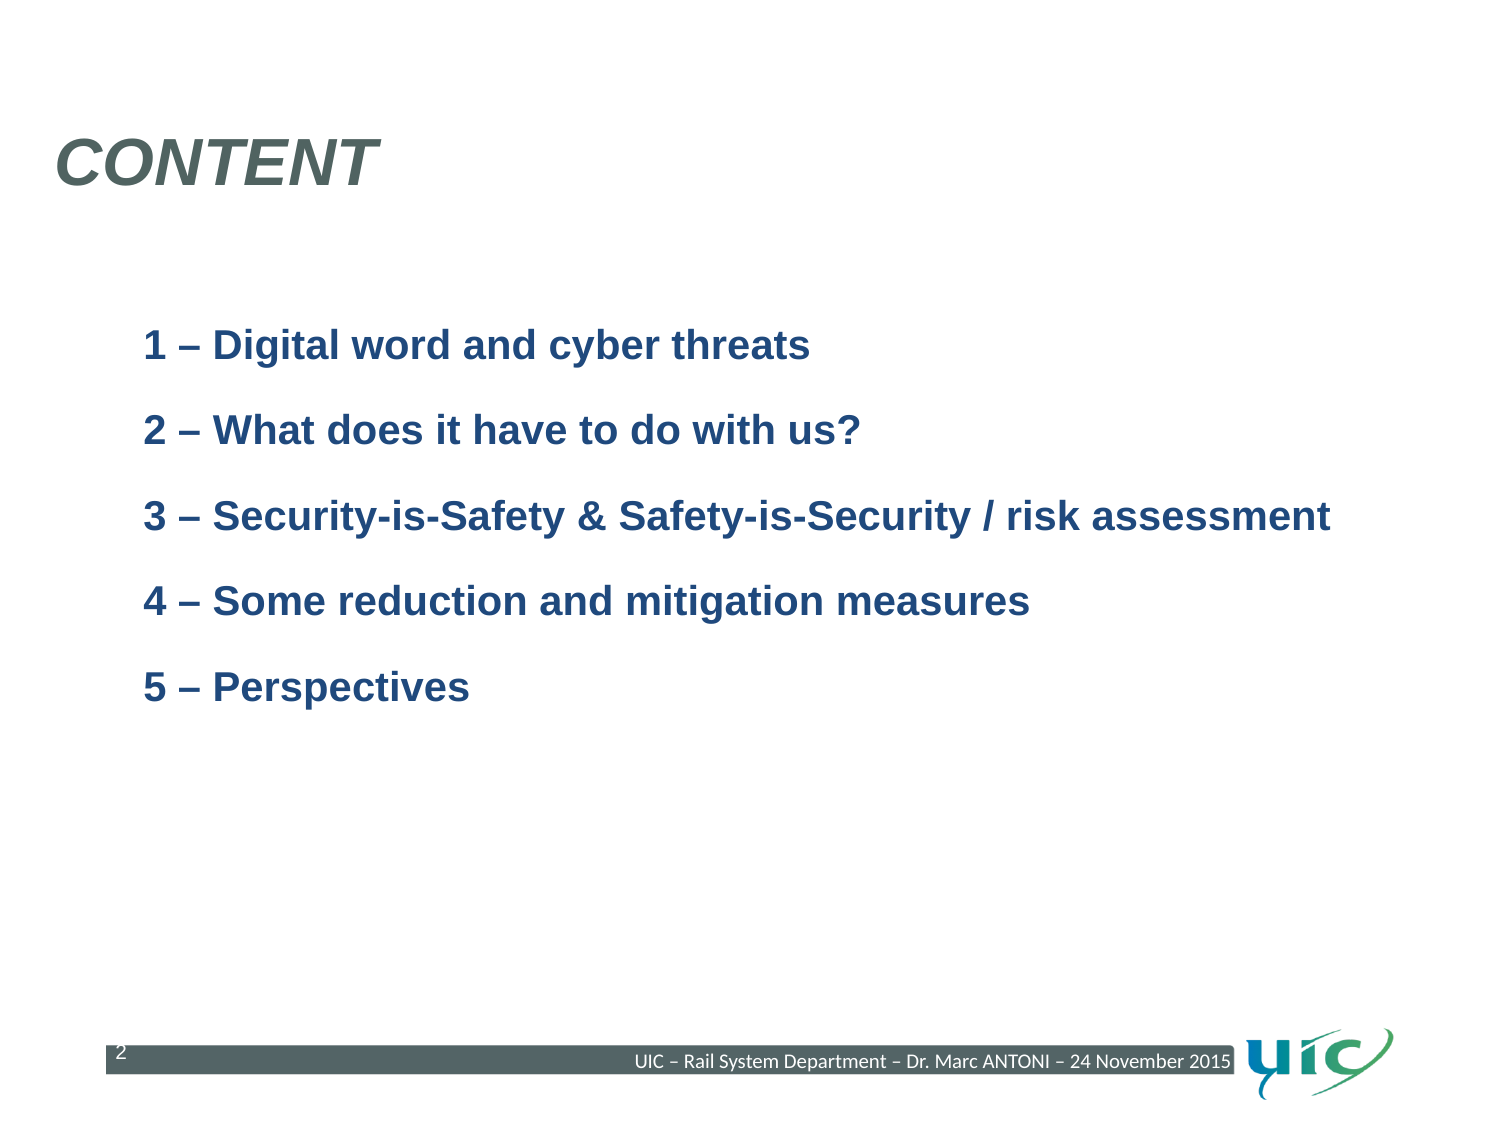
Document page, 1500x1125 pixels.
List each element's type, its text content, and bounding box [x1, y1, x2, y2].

slide_number 2 [115, 1039, 234, 1069]
list 1 – Digital word and cyber threats 2 – What does it have to do with us? 3 – Security-is-Safety & Safety-is-Security / risk assessment 4 – Some reduction and mitigation measures 5 – Perspectives [143, 317, 1408, 838]
text_box CONTENT [40, 126, 1478, 206]
picture [106, 1027, 1394, 1100]
text_box UIC – Rail System Department – Dr. Marc ANTONI – 24 November 2015 [41, 1040, 1247, 1085]
